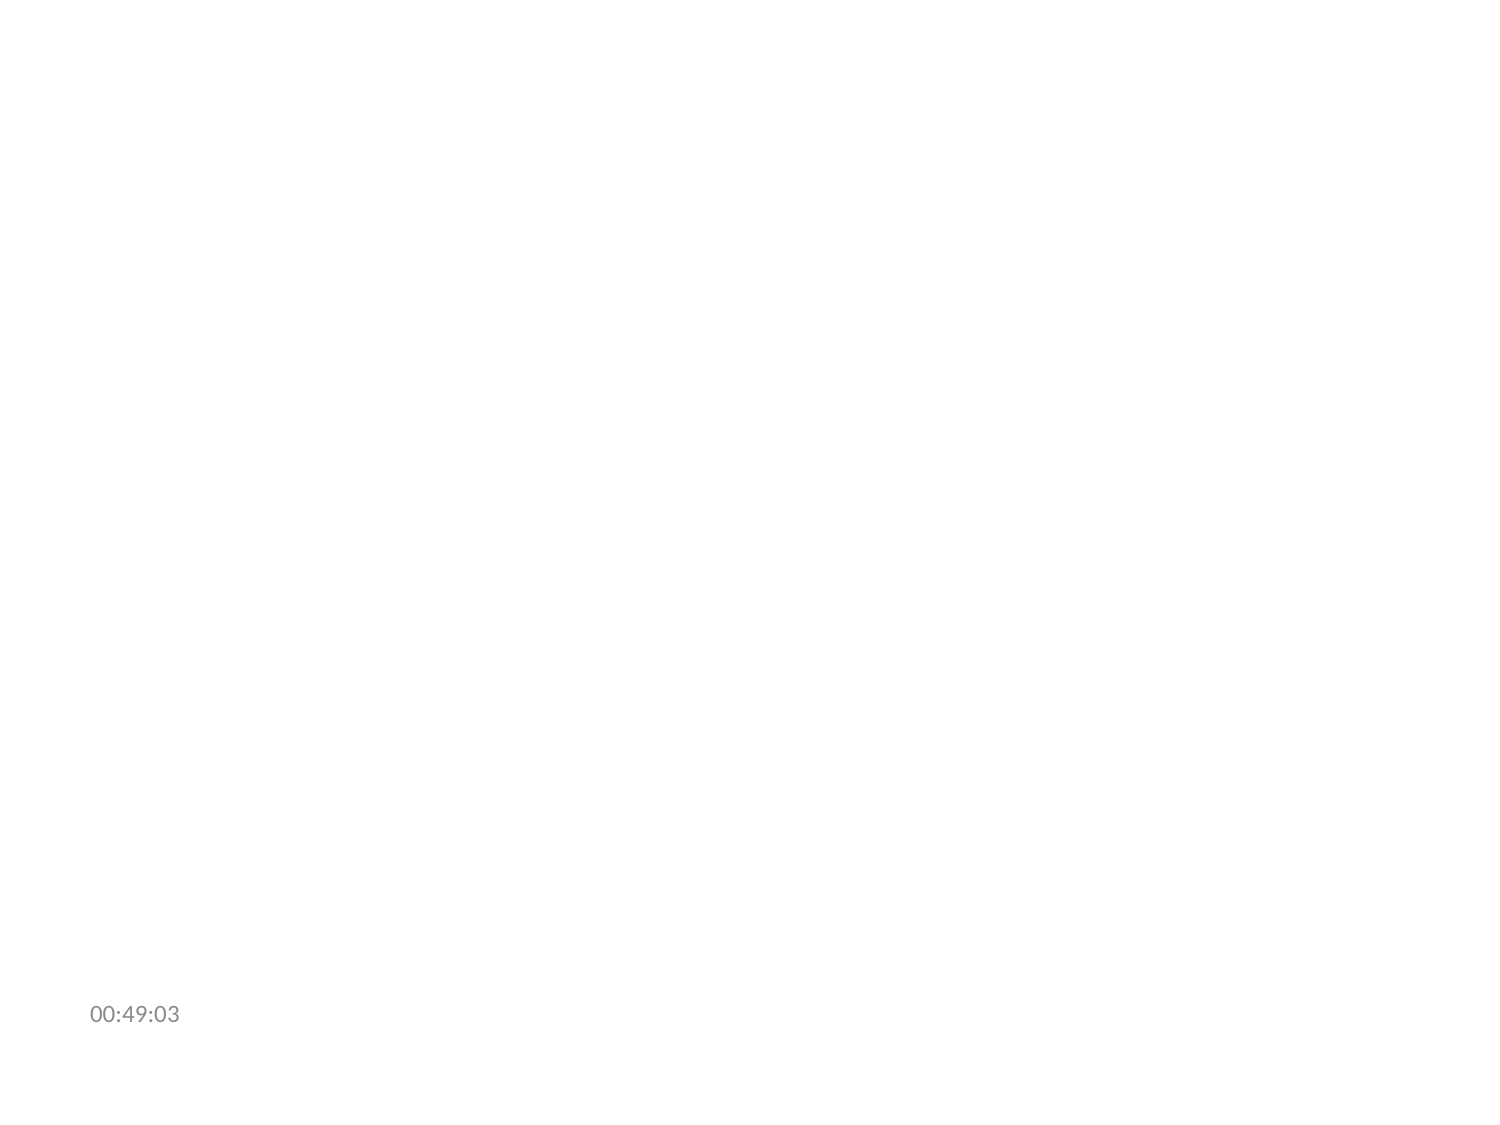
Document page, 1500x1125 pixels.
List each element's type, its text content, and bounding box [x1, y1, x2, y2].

text_box 15:35:09 [75, 982, 425, 1043]
